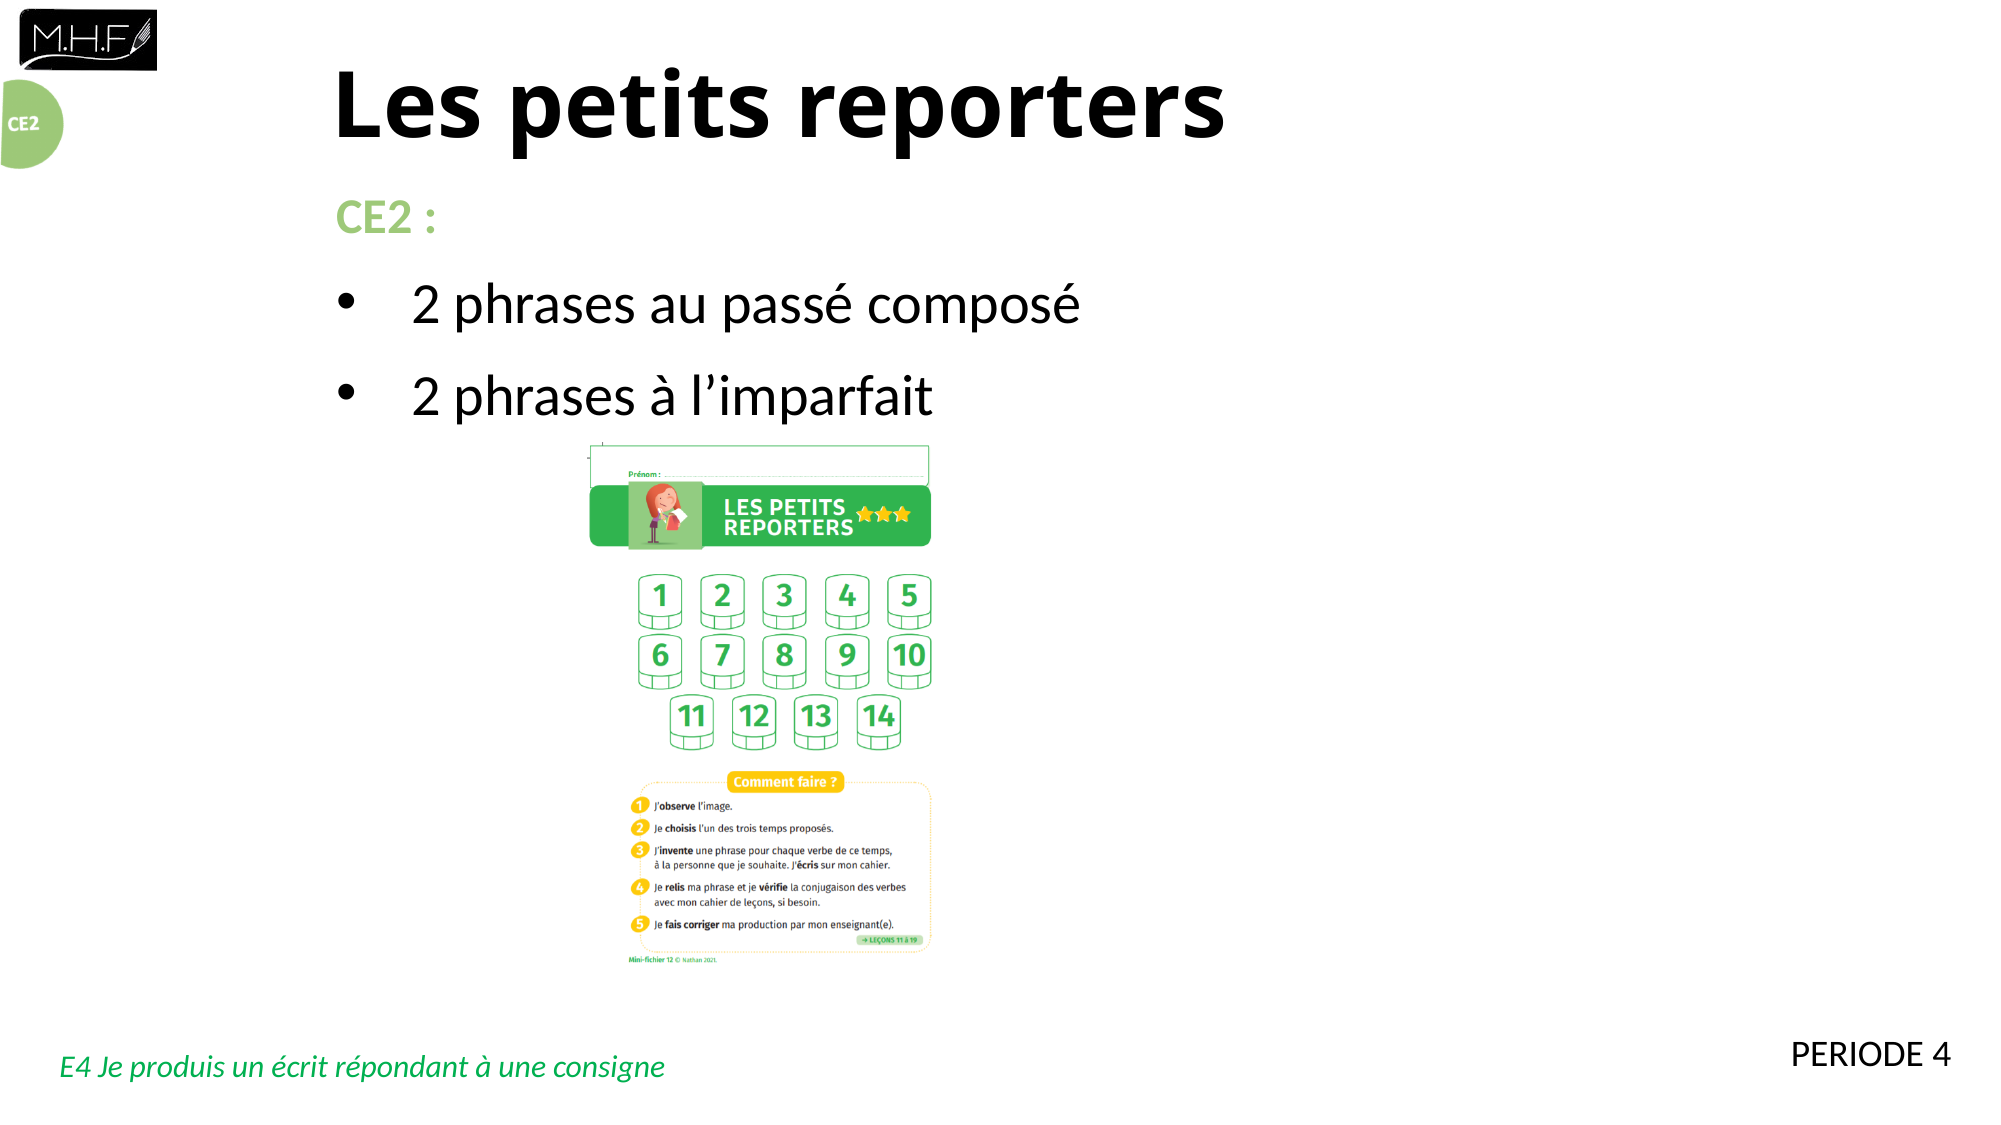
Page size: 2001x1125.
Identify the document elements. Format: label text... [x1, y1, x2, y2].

title Les petits reporters [316, 0, 1863, 218]
picture [0, 7, 157, 207]
text_box CE2 : 2 phrases au passé composé 2 phrases à l’imparfait [321, 172, 1218, 435]
text_box PERIODE 4 [1362, 1021, 1967, 1082]
text_box E4 Je produis un écrit répondant à une consigne [44, 1038, 1346, 1092]
picture [587, 442, 947, 972]
